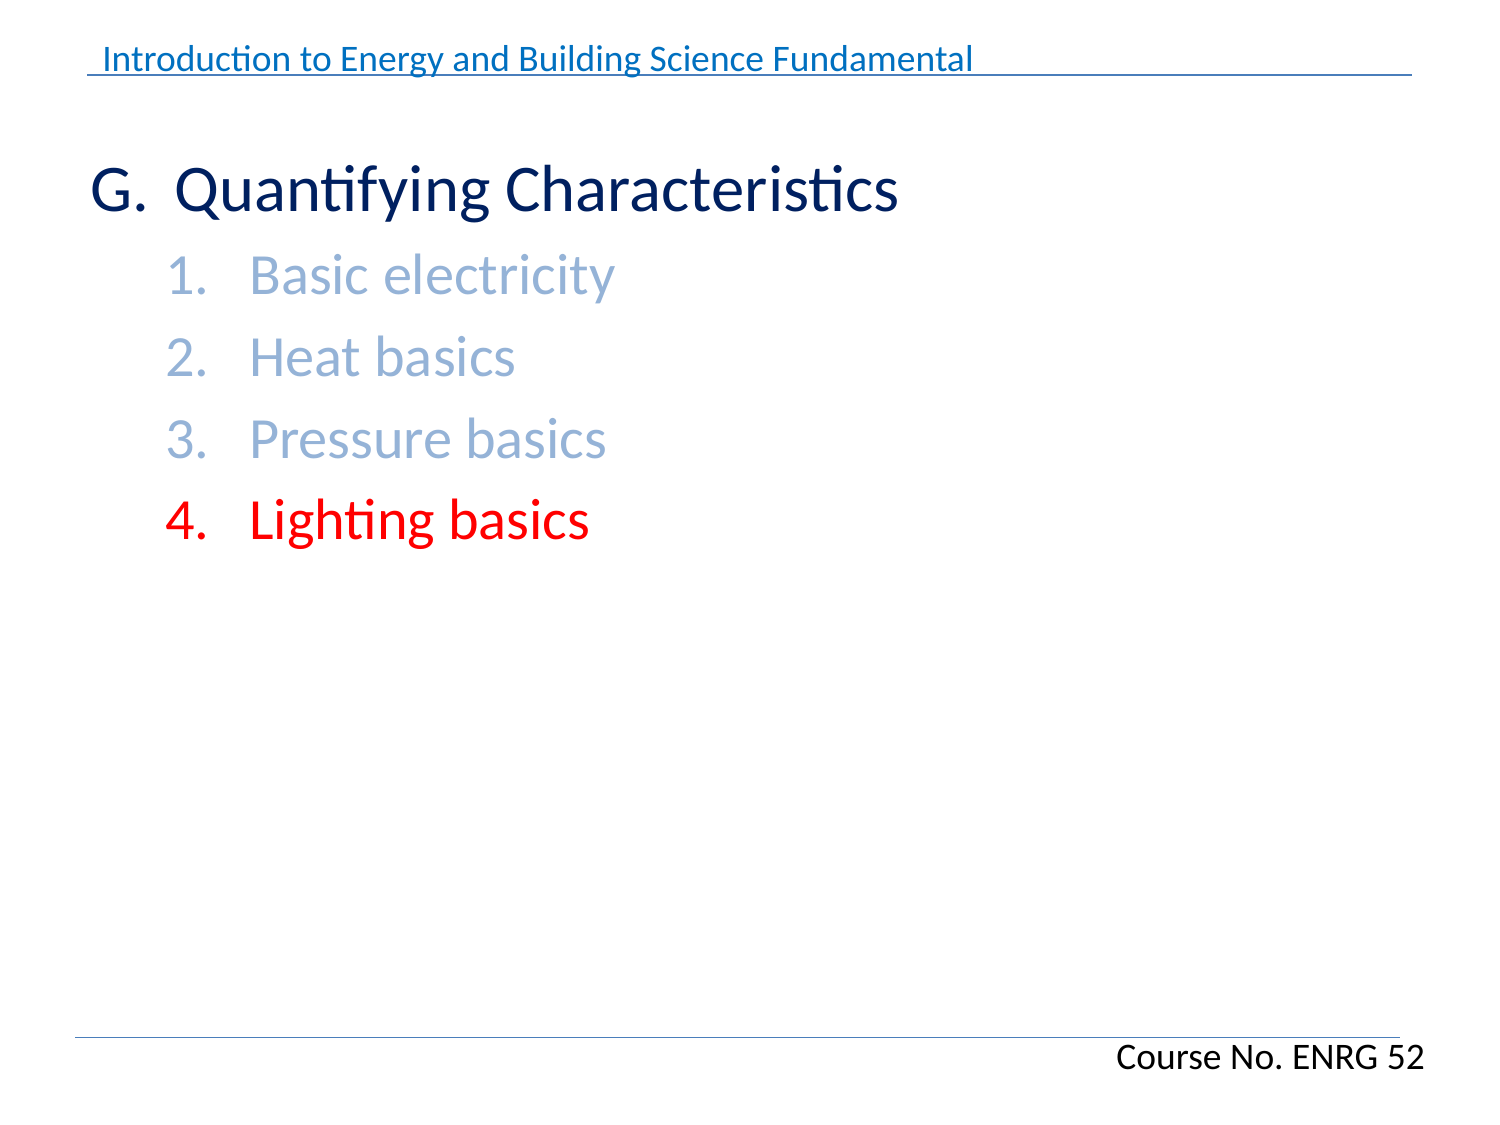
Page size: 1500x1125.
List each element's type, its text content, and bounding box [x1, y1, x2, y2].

list Quantifying Characteristics Basic electricity Heat basics Pressure basics Lighting basics [75, 137, 1425, 625]
